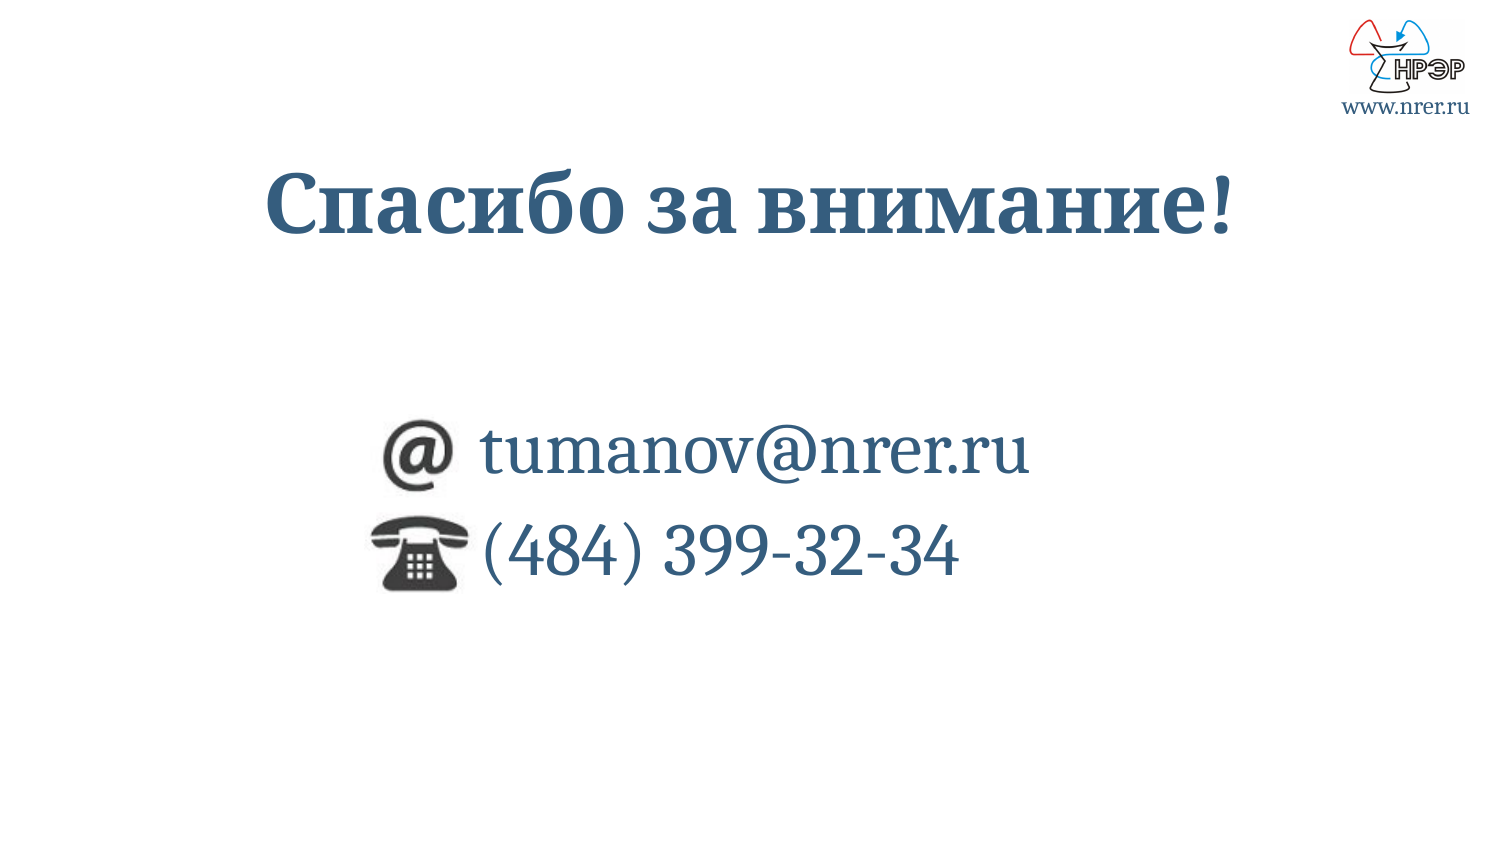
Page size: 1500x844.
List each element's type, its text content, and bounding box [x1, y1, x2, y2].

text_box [1328, 19, 1495, 127]
text_box Спасибо за внимание! [0, 162, 1500, 256]
text_box tumanov@nrer.ru (484) 399-32-34 [466, 405, 1459, 598]
picture [367, 413, 467, 504]
picture [363, 508, 479, 594]
